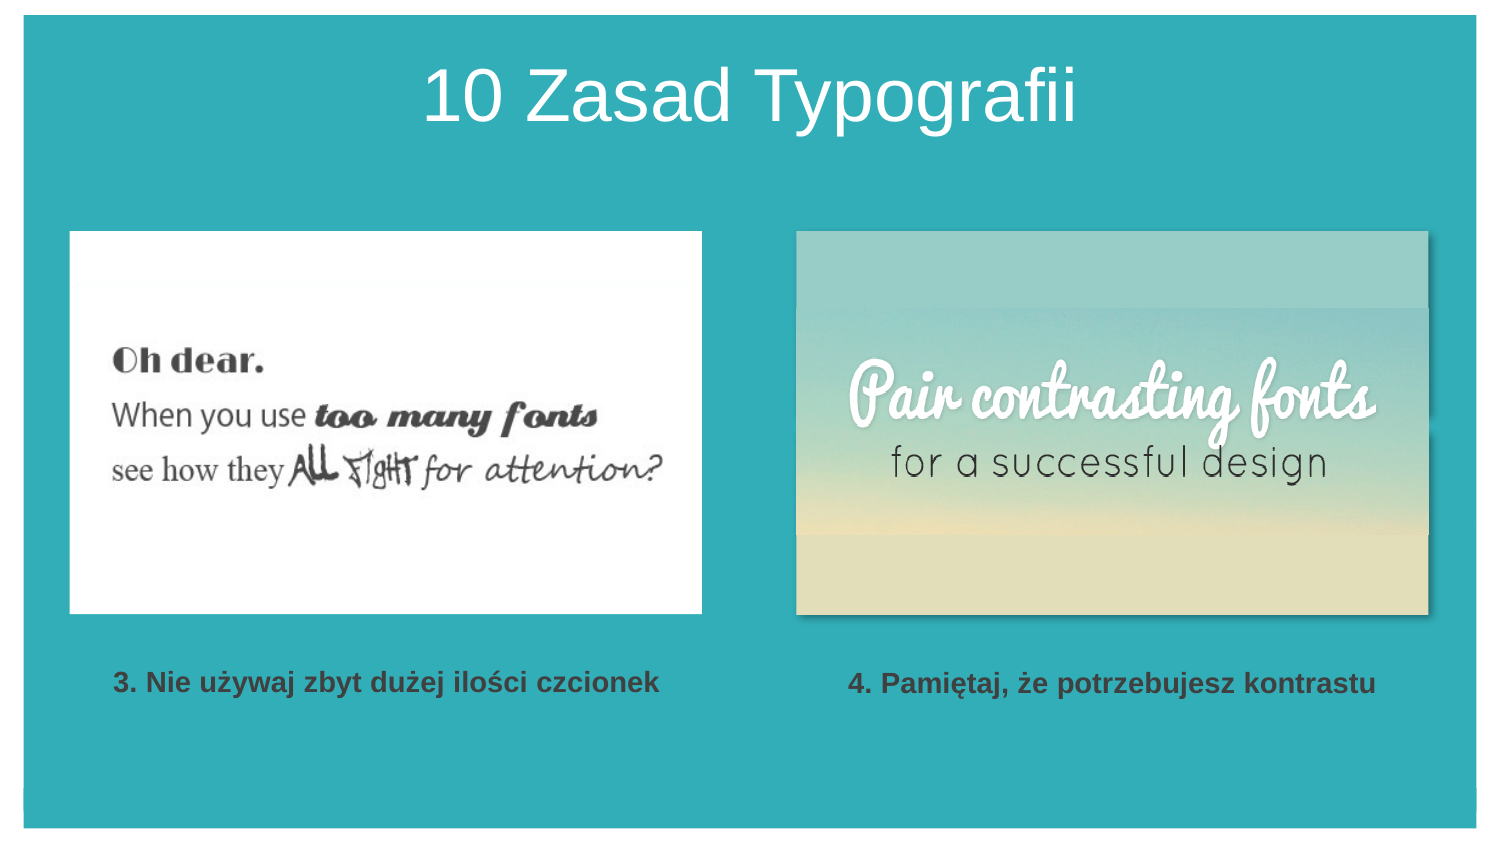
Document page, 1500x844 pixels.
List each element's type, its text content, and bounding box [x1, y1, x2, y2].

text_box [796, 230, 1429, 616]
text_box 3. Nie używaj zbyt dużej ilości czcionek [70, 622, 703, 811]
text_box [22, 526, 1478, 814]
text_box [69, 230, 703, 615]
list 10 Zasad Typografii [0, 43, 1500, 139]
text_box 4. Pamiętaj, że potrzebujesz kontrastu [796, 623, 1429, 812]
